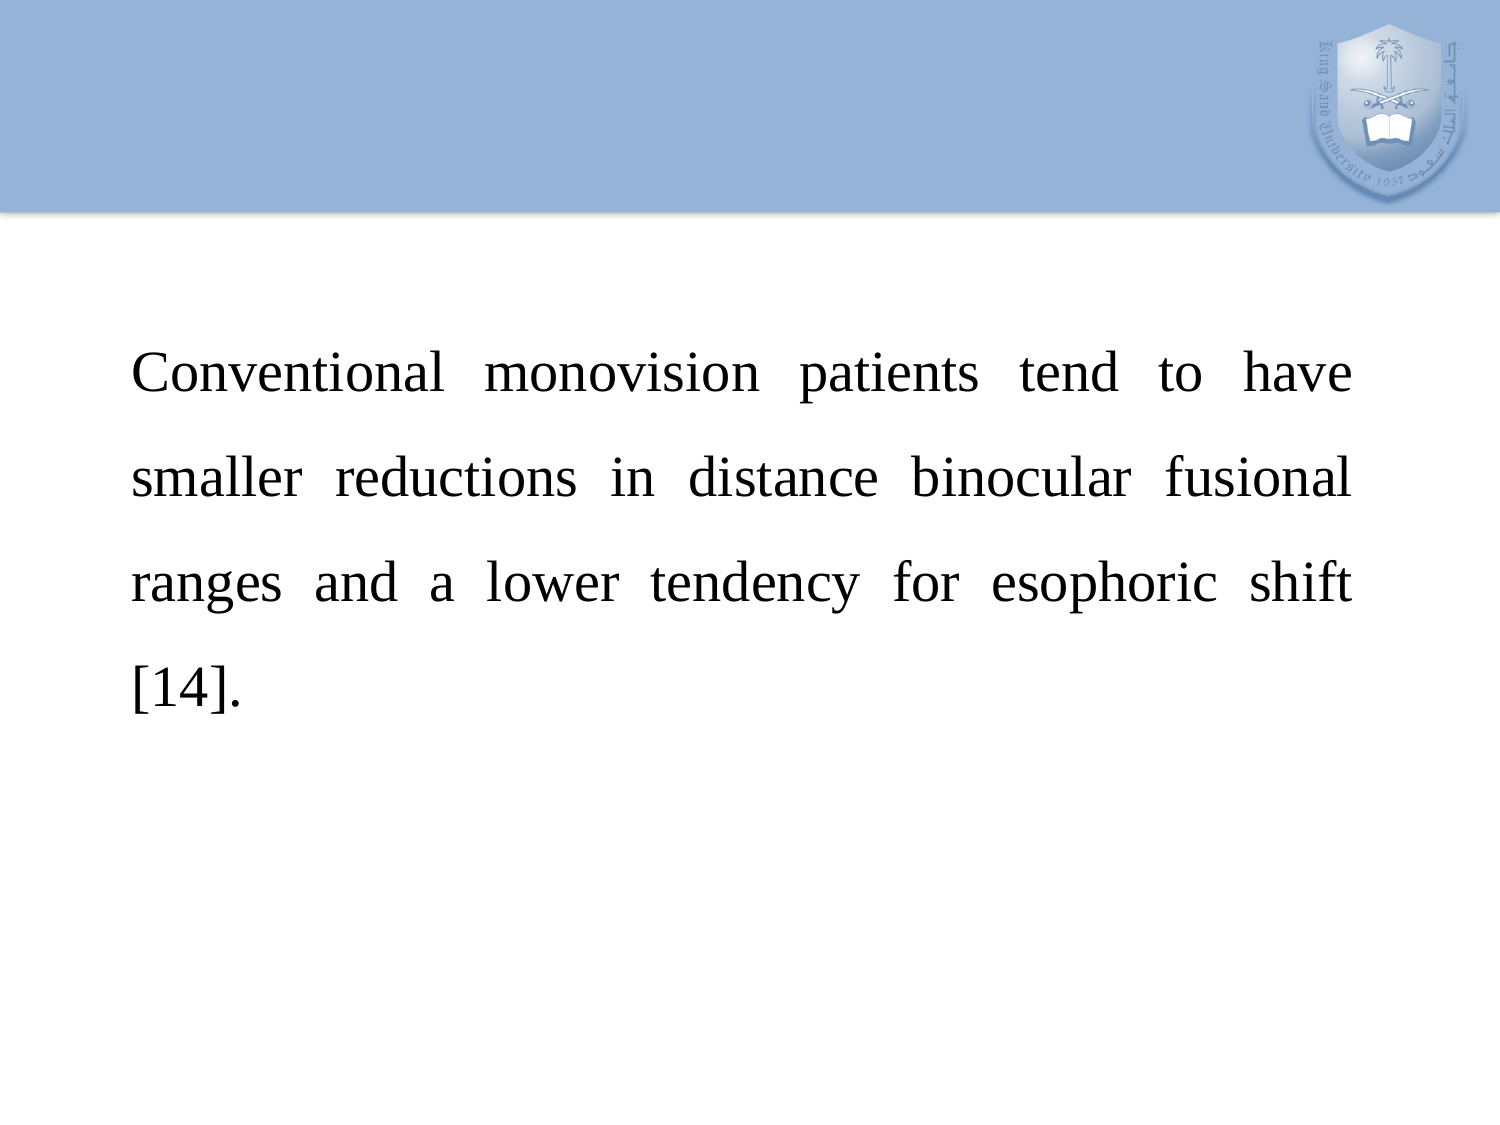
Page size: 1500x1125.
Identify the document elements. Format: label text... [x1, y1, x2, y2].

picture [1287, 12, 1488, 213]
text_box Conventional monovision patients tend to have smaller reductions in distance binocular fusional ranges and a lower tendency for esophoric shift [14]. [116, 290, 1369, 726]
text_box [0, 0, 1500, 213]
